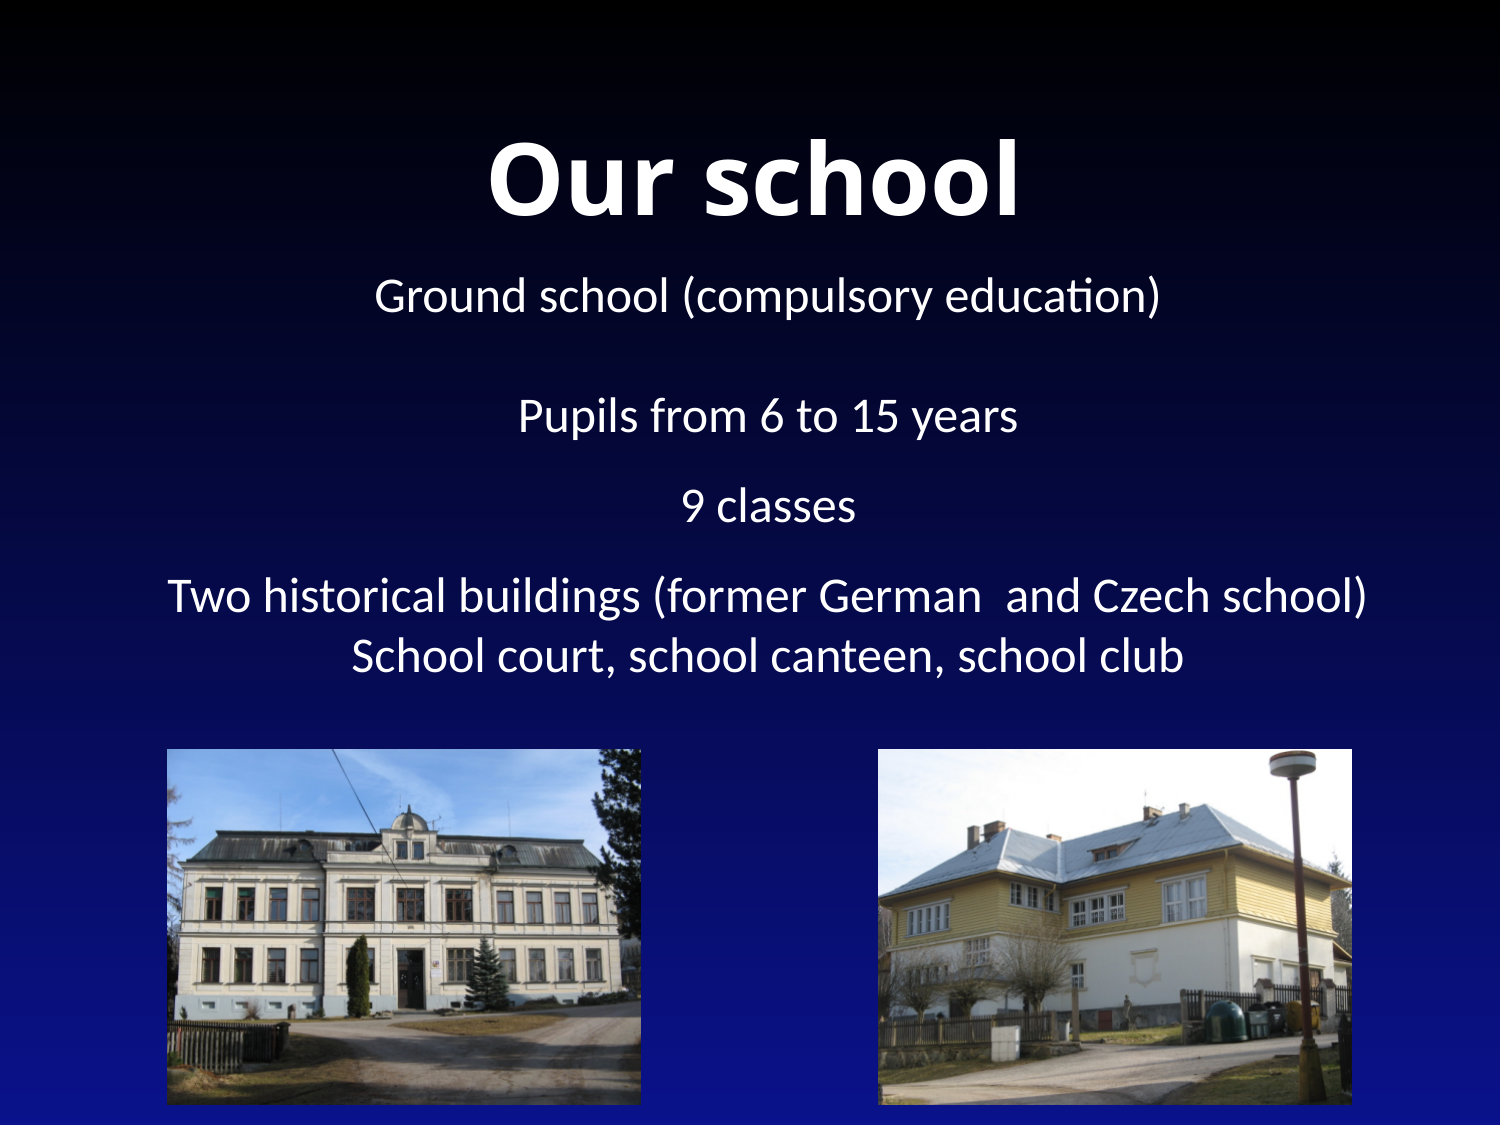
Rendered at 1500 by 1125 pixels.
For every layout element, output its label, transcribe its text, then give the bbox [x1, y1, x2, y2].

title Our school [116, 93, 1393, 255]
picture [167, 749, 641, 1105]
picture [878, 749, 1352, 1105]
text_box Ground school (compulsory education) Pupils from 6 to 15 years 9 classes Two historical buildings (former German and Czech school) School court, school canteen, school club [100, 255, 1437, 751]
